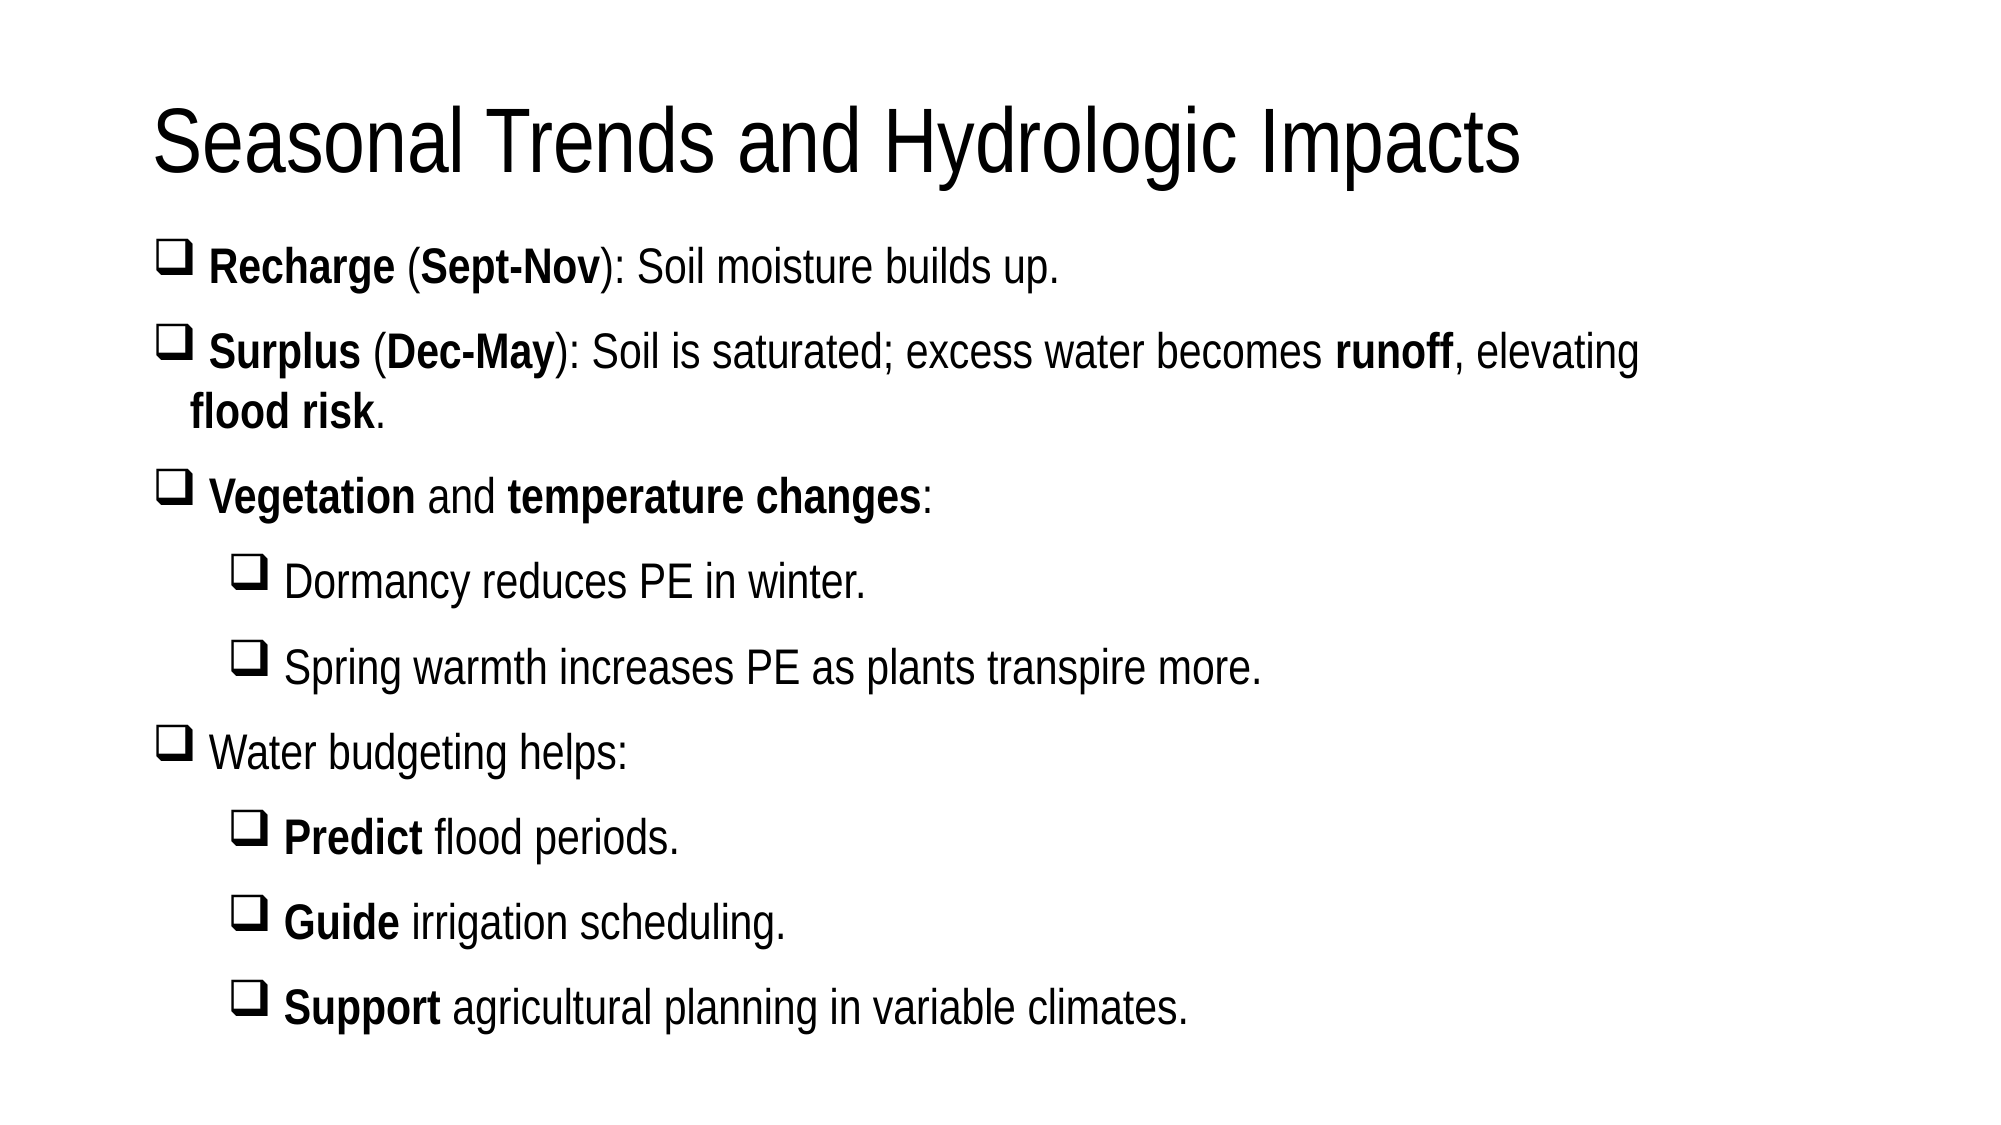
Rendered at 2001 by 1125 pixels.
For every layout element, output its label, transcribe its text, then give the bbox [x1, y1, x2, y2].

list Recharge (Sept-Nov): Soil moisture builds up. Surplus (Dec-May): Soil is saturated; excess water becomes runoff, elevating flood risk. Vegetation and temperature changes: Dormancy reduces PE in winter. Spring warmth increases PE as plants transpire more. Water budgeting helps: Predict flood periods. Guide irrigation scheduling. Support agricultural planning in variable climates. [137, 226, 1762, 1031]
title Seasonal Trends and Hydrologic Impacts [137, 59, 1863, 227]
